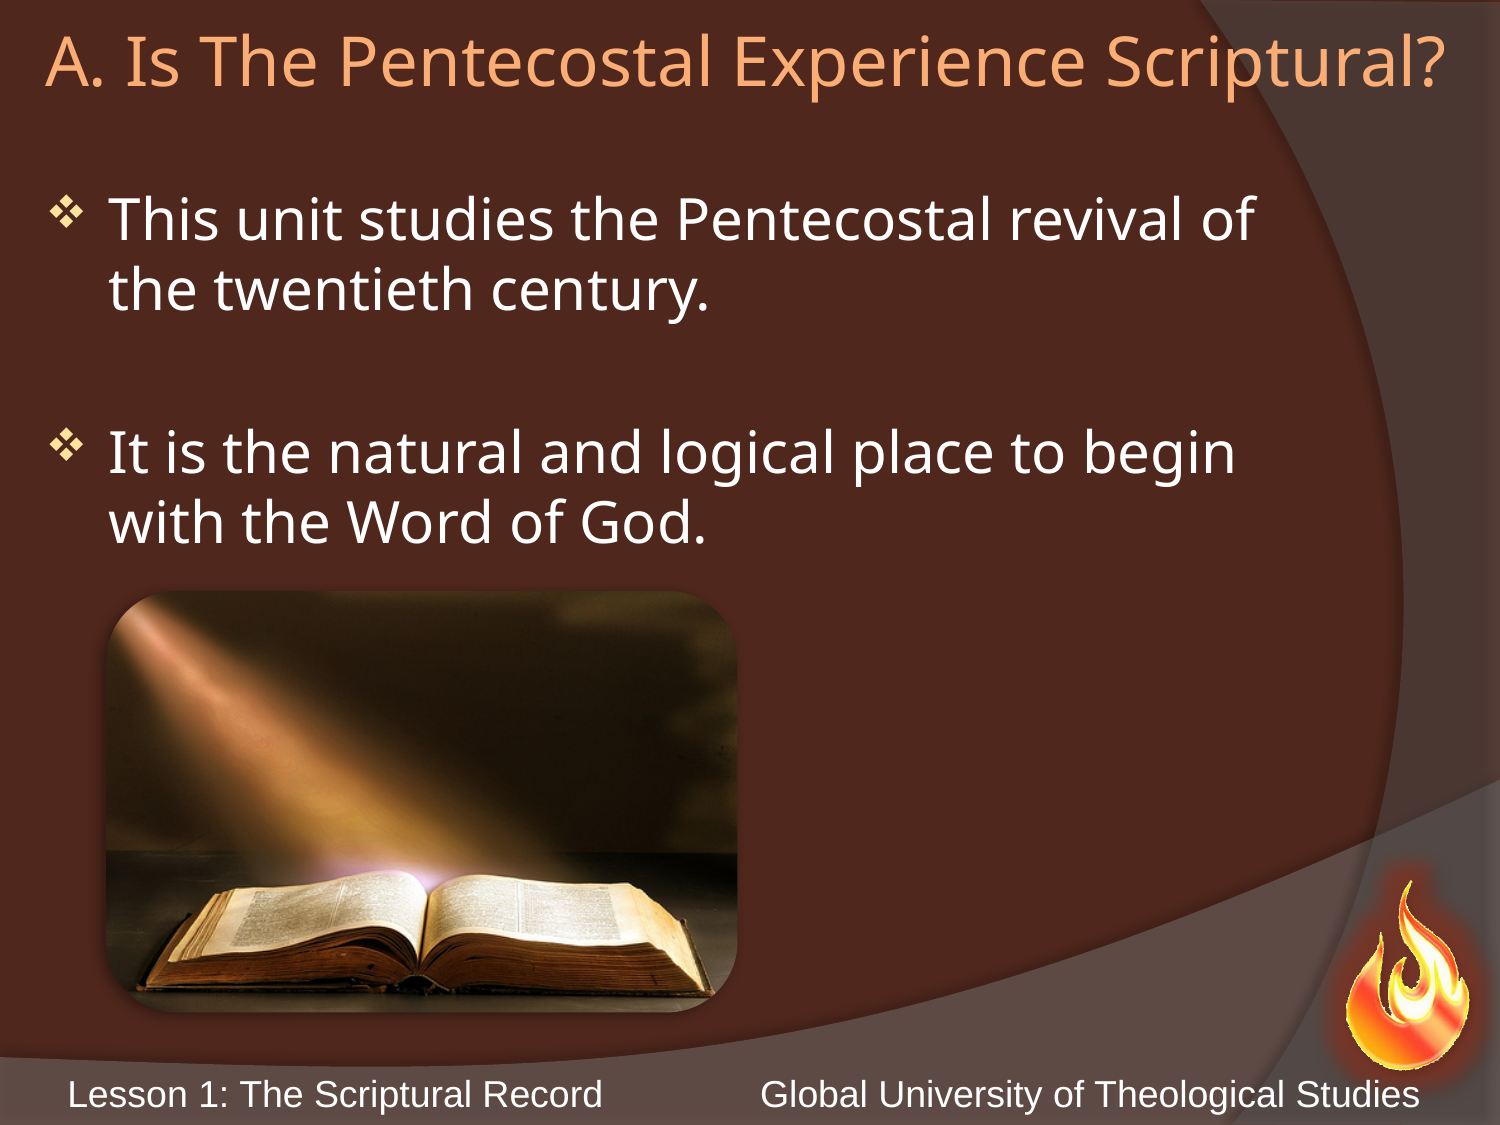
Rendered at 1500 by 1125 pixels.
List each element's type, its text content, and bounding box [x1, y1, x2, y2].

picture [105, 590, 738, 1013]
list This unit studies the Pentecostal revival of the twentieth century. It is the natural and logical place to begin with the Word of God. [24, 174, 1313, 975]
title A. Is The Pentecostal Experience Scriptural? [37, 0, 1463, 118]
picture [1339, 874, 1476, 1078]
text_box Lesson 1: The Scriptural Record Global University of Theological Studies [0, 1062, 1500, 1123]
